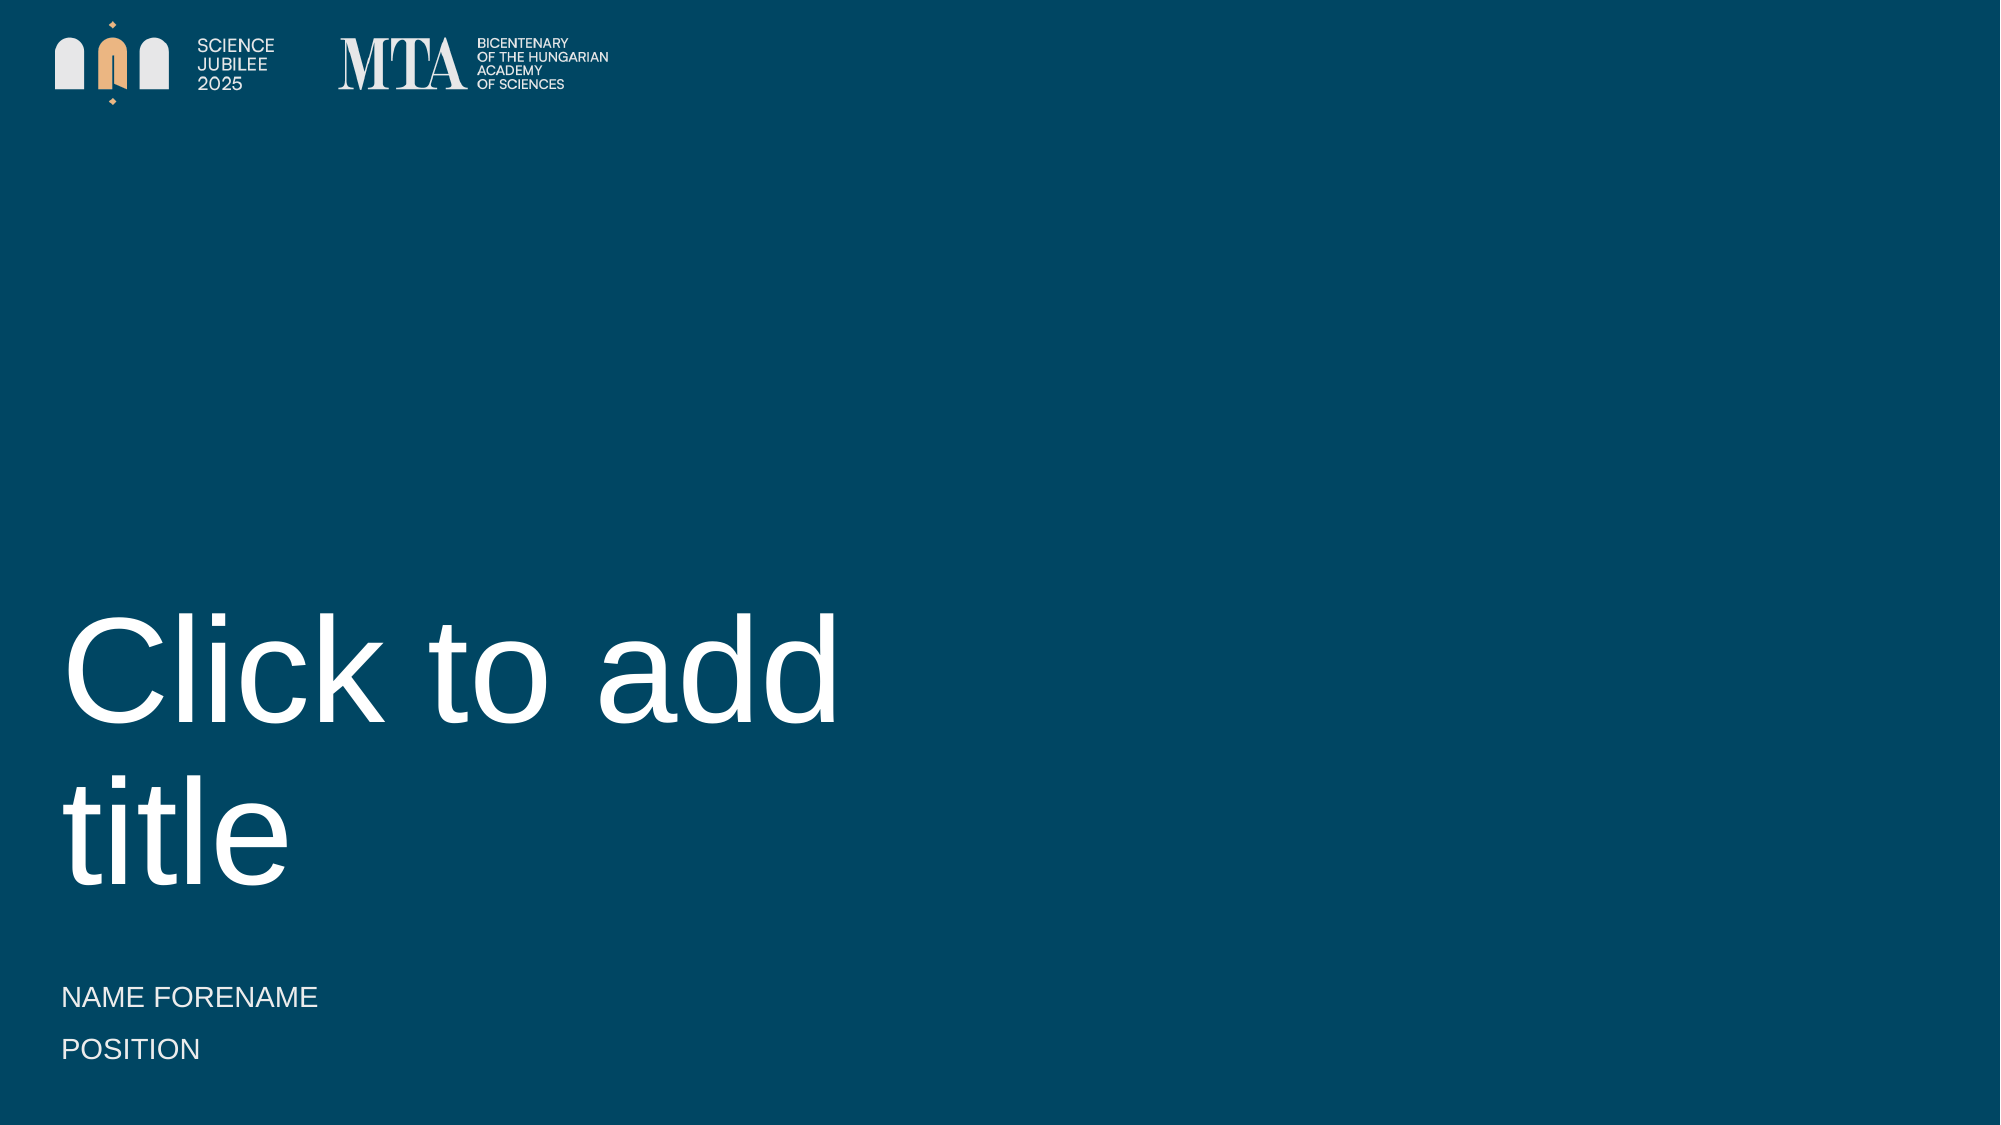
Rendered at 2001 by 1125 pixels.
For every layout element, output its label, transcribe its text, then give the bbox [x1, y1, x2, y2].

picture [140, 38, 168, 89]
picture [99, 38, 126, 89]
title Click to add title [46, 206, 977, 925]
picture [223, 58, 228, 70]
picture [346, 39, 365, 89]
picture [56, 38, 84, 89]
picture [433, 39, 467, 89]
picture [229, 39, 236, 51]
picture [369, 39, 388, 89]
list NAME FORENAME POSITION [46, 953, 944, 1077]
picture [421, 39, 429, 54]
picture [339, 82, 353, 89]
picture [397, 39, 436, 89]
picture [392, 39, 400, 54]
picture [239, 58, 246, 70]
